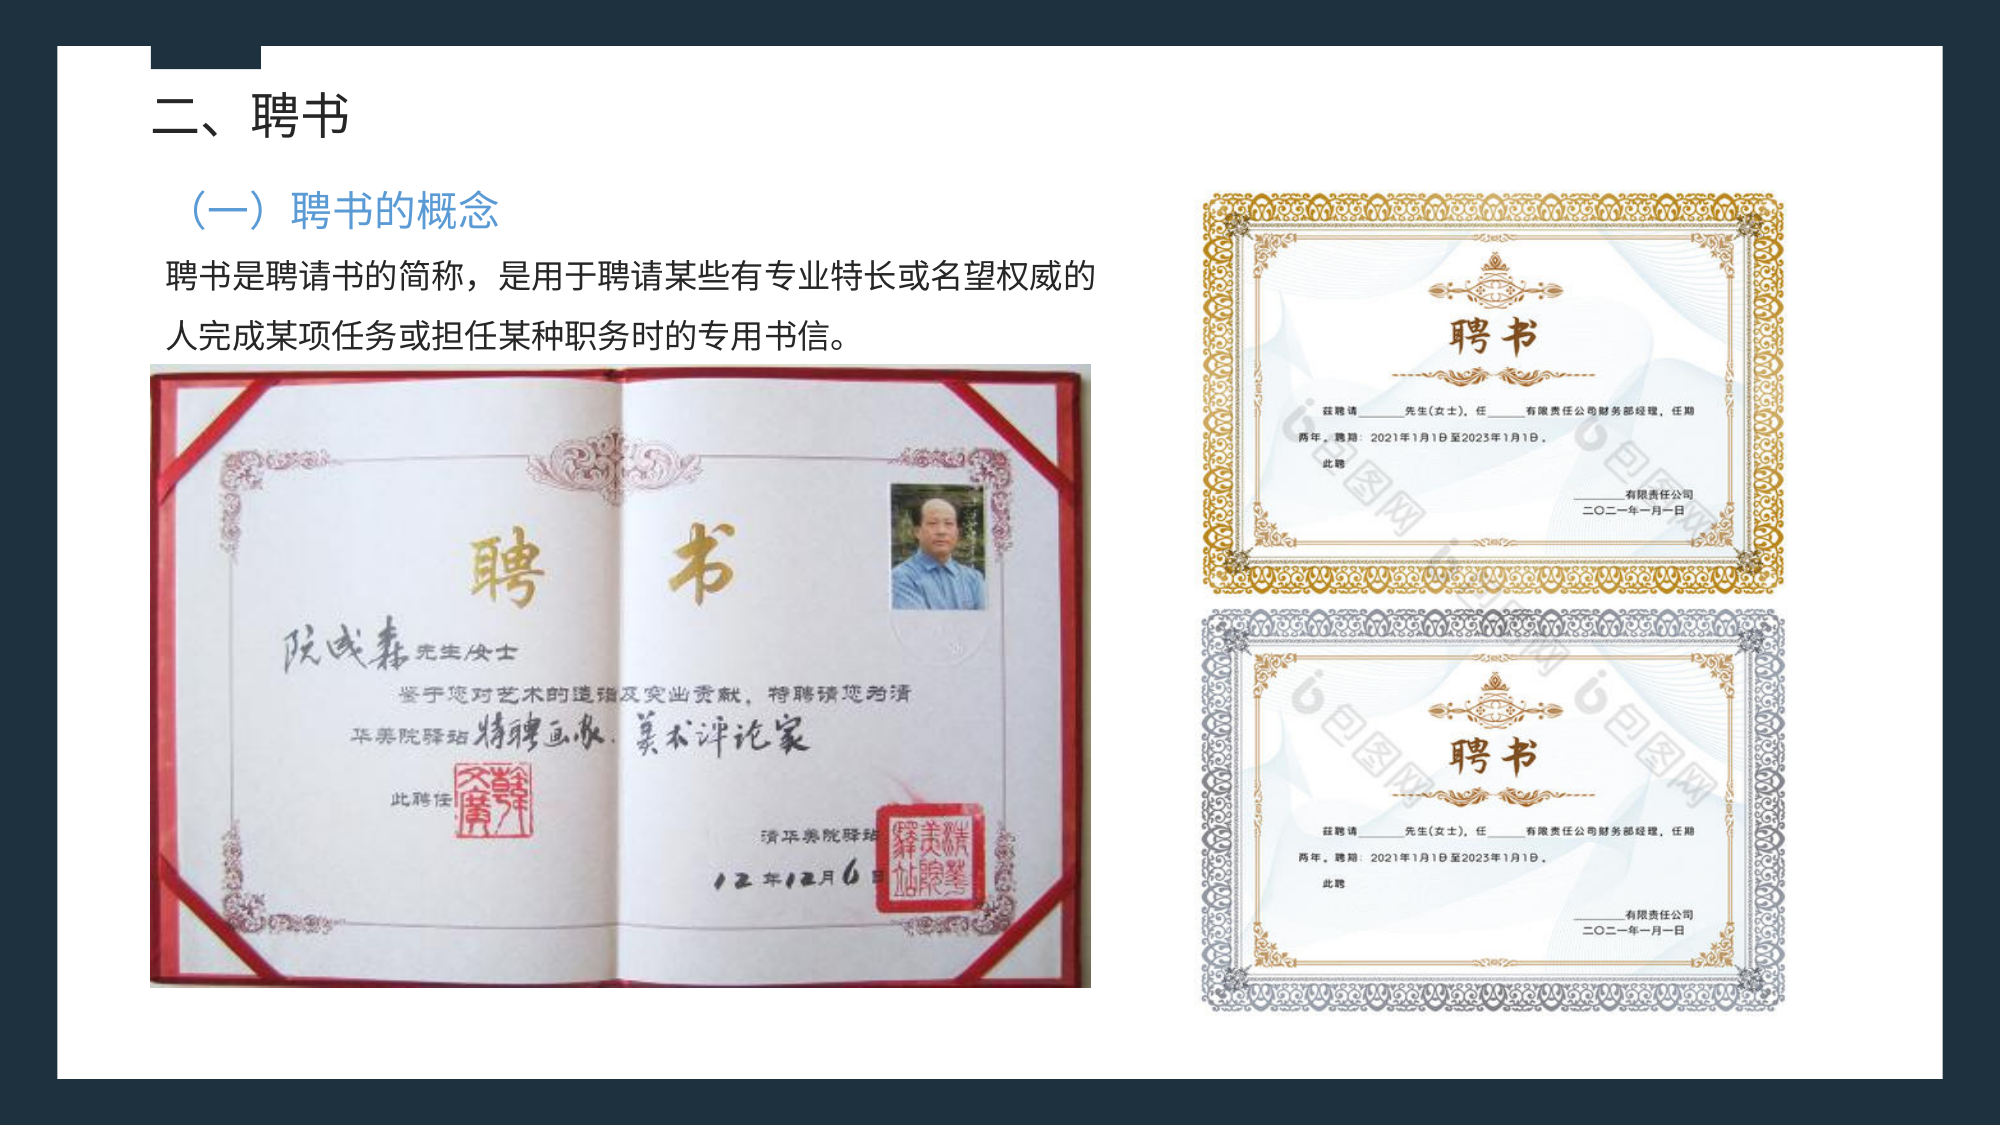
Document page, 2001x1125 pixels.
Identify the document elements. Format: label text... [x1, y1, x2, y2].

picture [150, 364, 1091, 989]
text_box （一）聘书的概念 聘书是聘请书的简称，是用于聘请某些有专业特长或名望权威的人完成某项任务或担任某种职务时的专用书信。 [150, 152, 1138, 363]
picture [1174, 152, 1813, 1045]
text_box 二、聘书 [150, 77, 622, 152]
